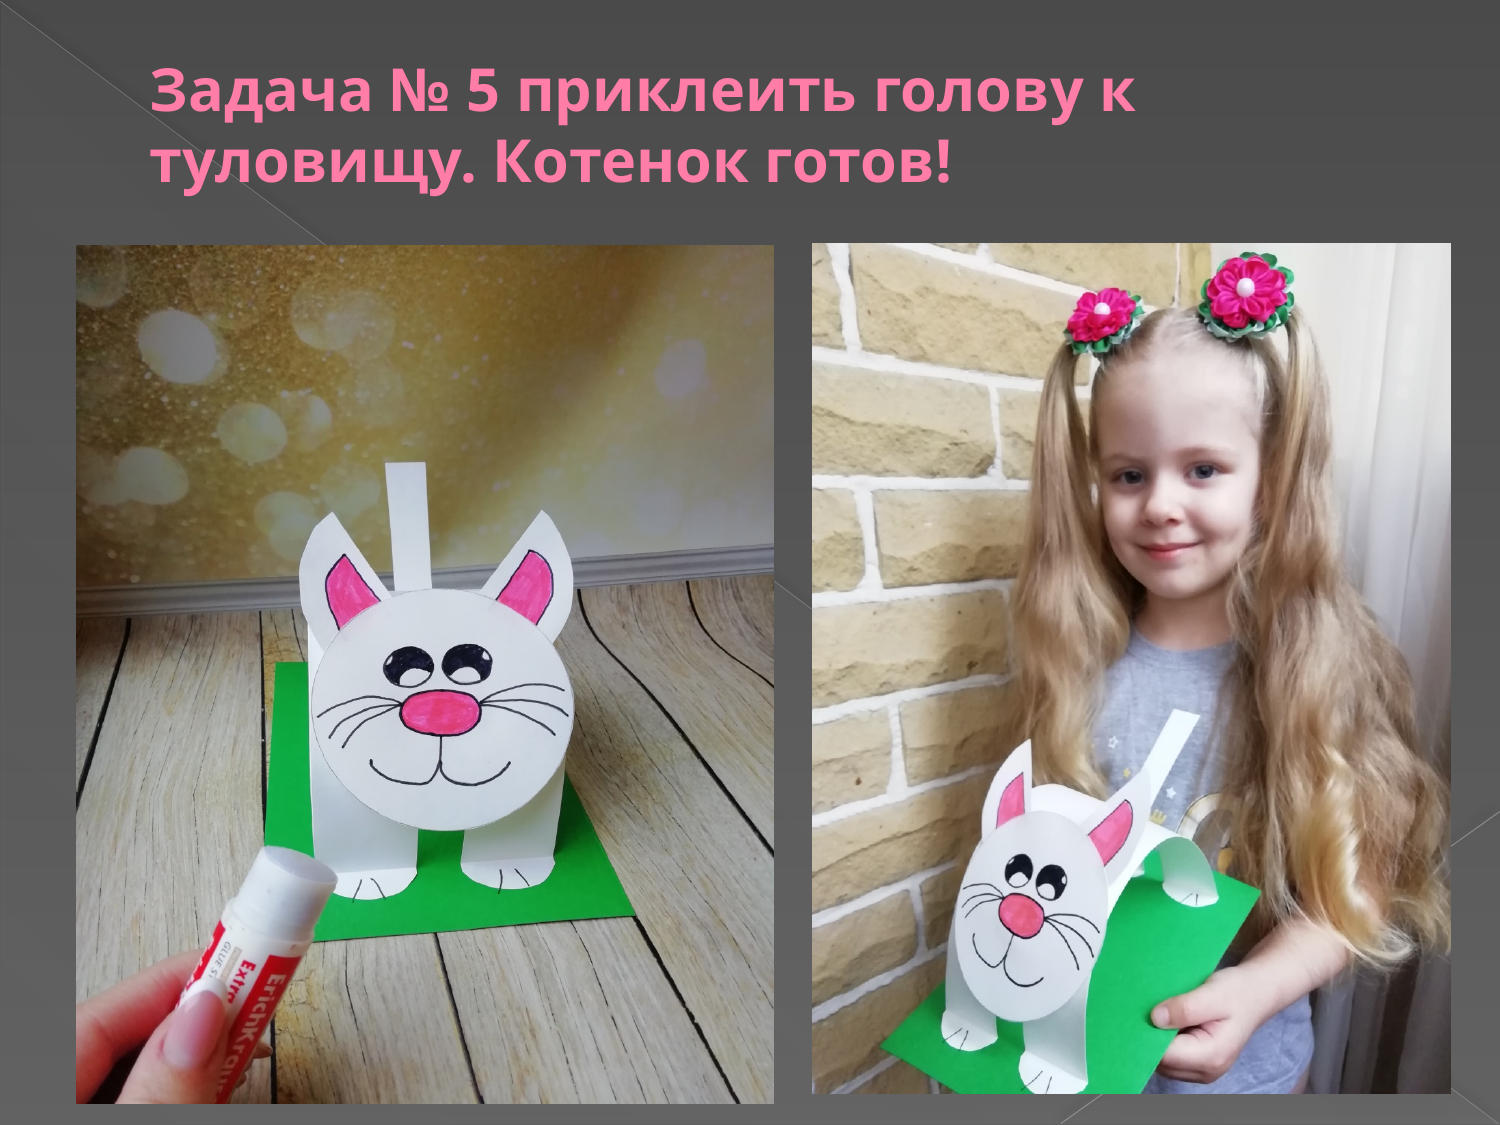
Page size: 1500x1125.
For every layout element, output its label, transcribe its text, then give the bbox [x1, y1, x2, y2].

title Задача № 5 приклеить голову к туловищу. Котенок готов! [75, 43, 1425, 274]
picture [812, 243, 1451, 1095]
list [76, 245, 774, 1104]
